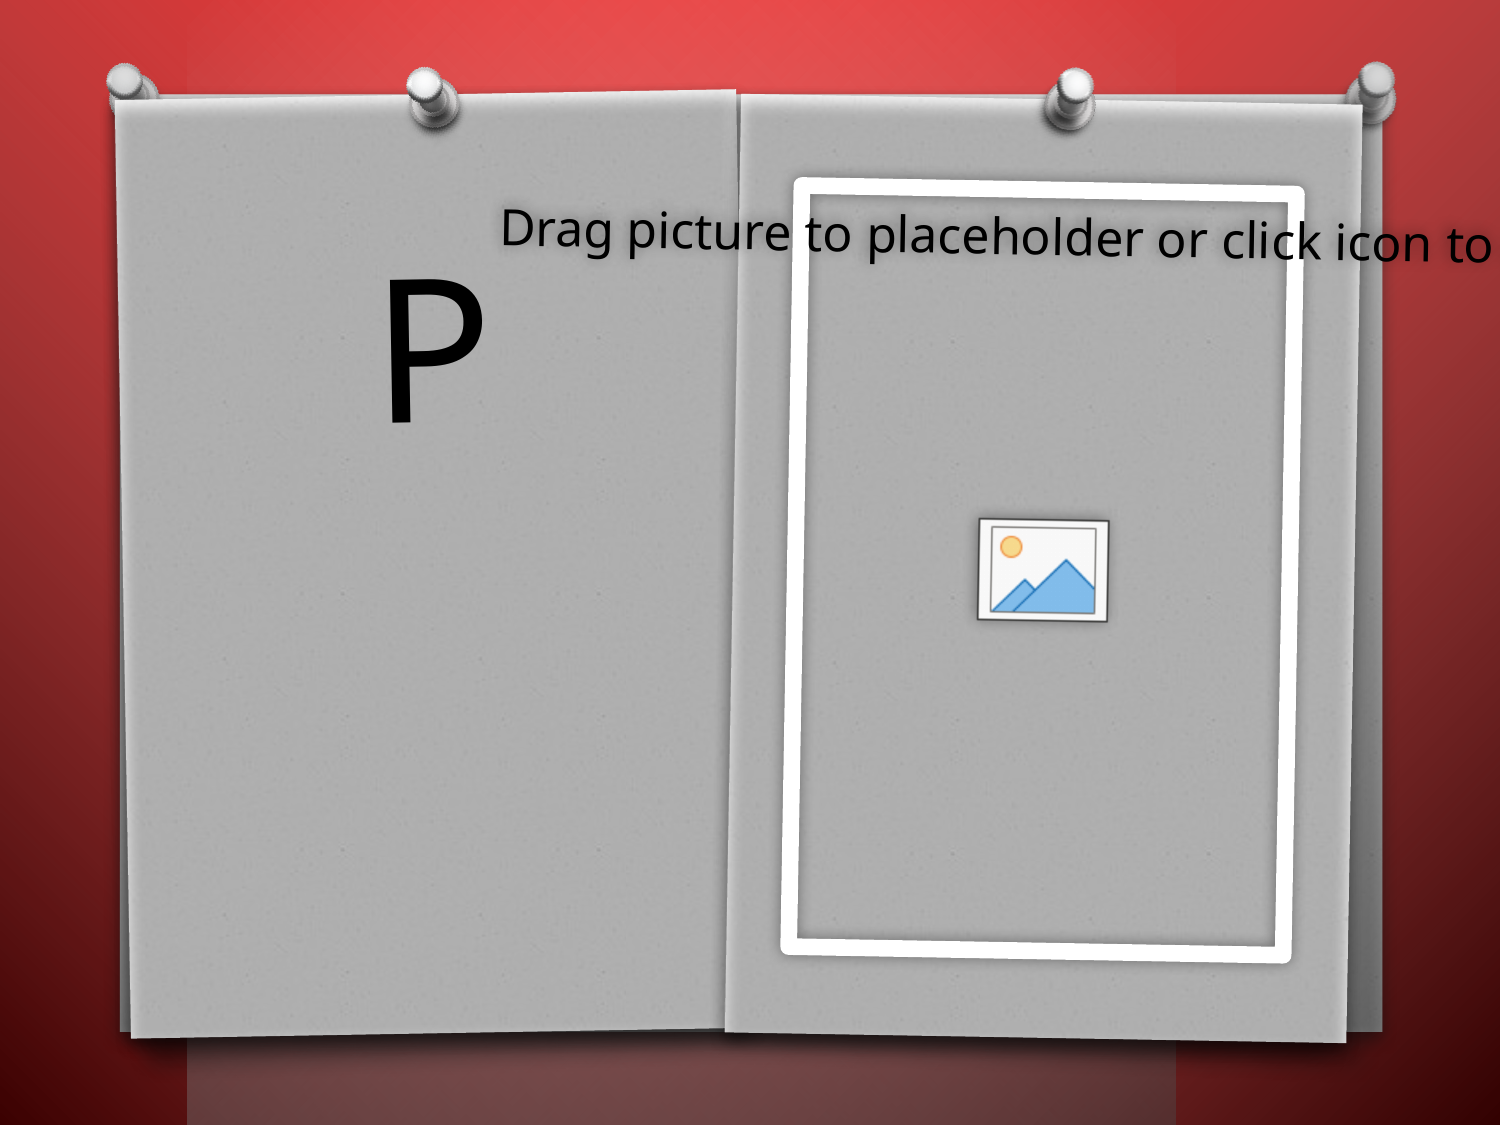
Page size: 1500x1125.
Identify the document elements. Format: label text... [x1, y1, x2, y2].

picture [375, 33, 497, 157]
title P [179, 222, 687, 475]
picture [1016, 41, 1138, 162]
picture [803, 197, 1282, 943]
